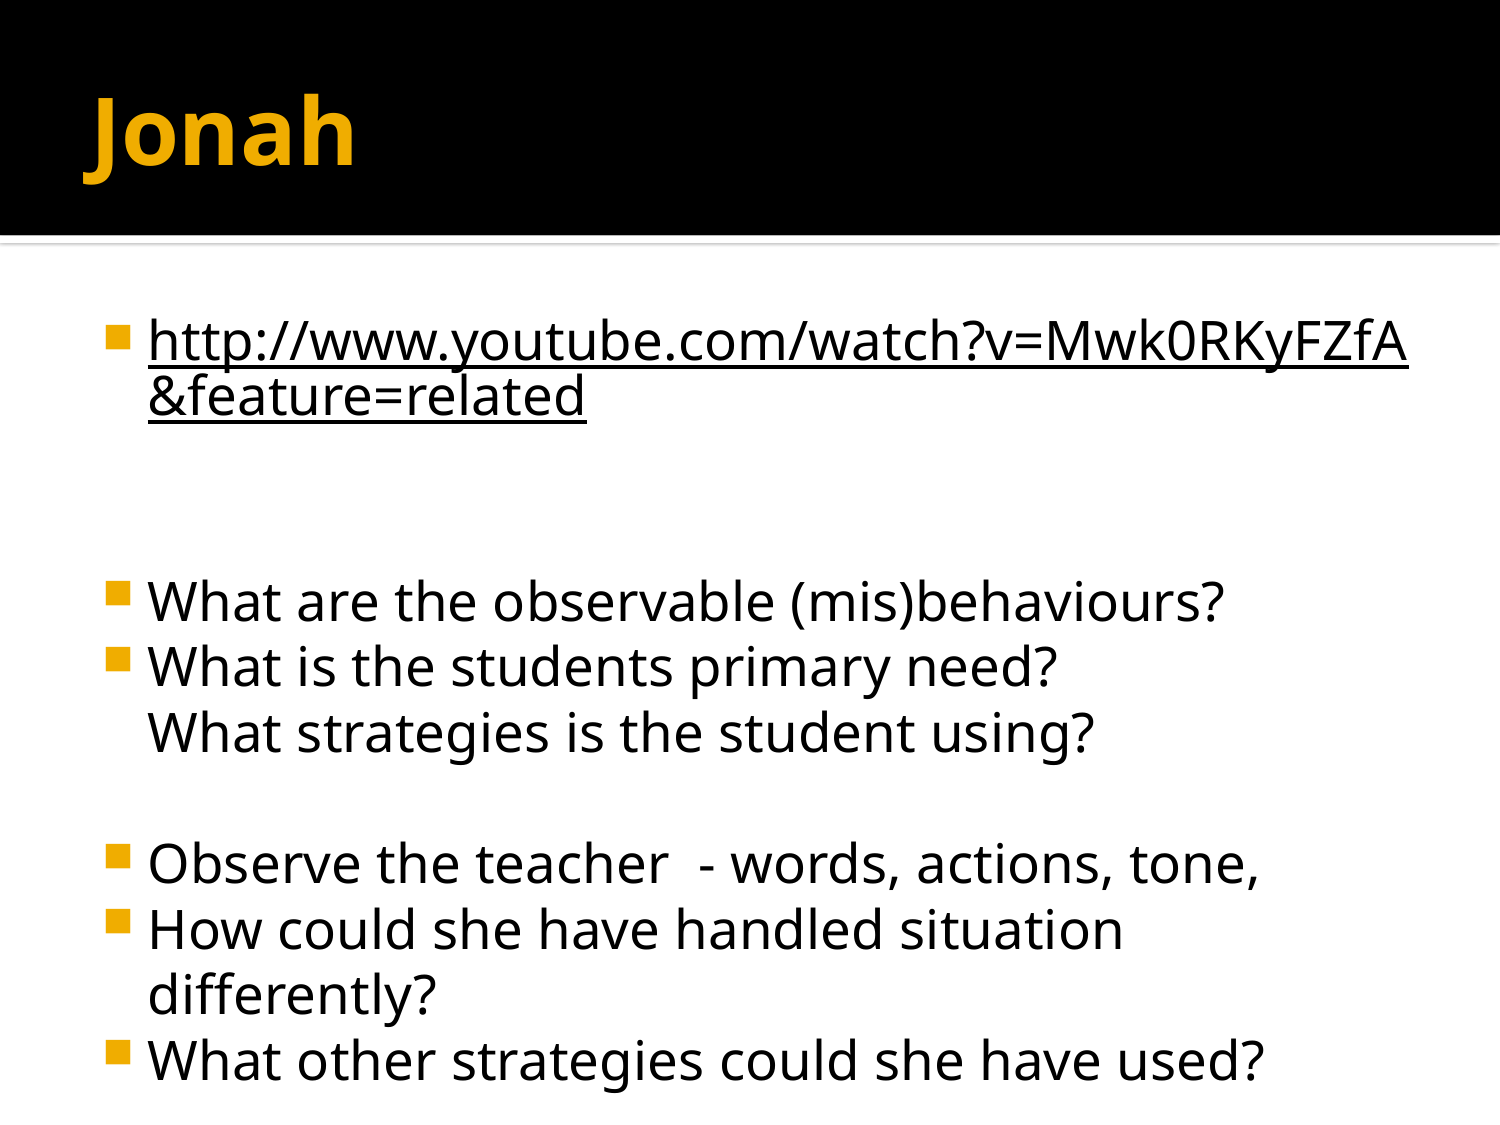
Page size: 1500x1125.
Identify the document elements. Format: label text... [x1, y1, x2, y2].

list http://www.youtube.com/watch?v=Mwk0RKyFZfA&feature=related What are the observable (mis)behaviours? What is the students primary need? What strategies is the student using? Observe the teacher - words, actions, tone, How could she have handled situation differently? What other strategies could she have used? [75, 291, 1425, 1050]
title Jonah [75, 25, 1425, 231]
